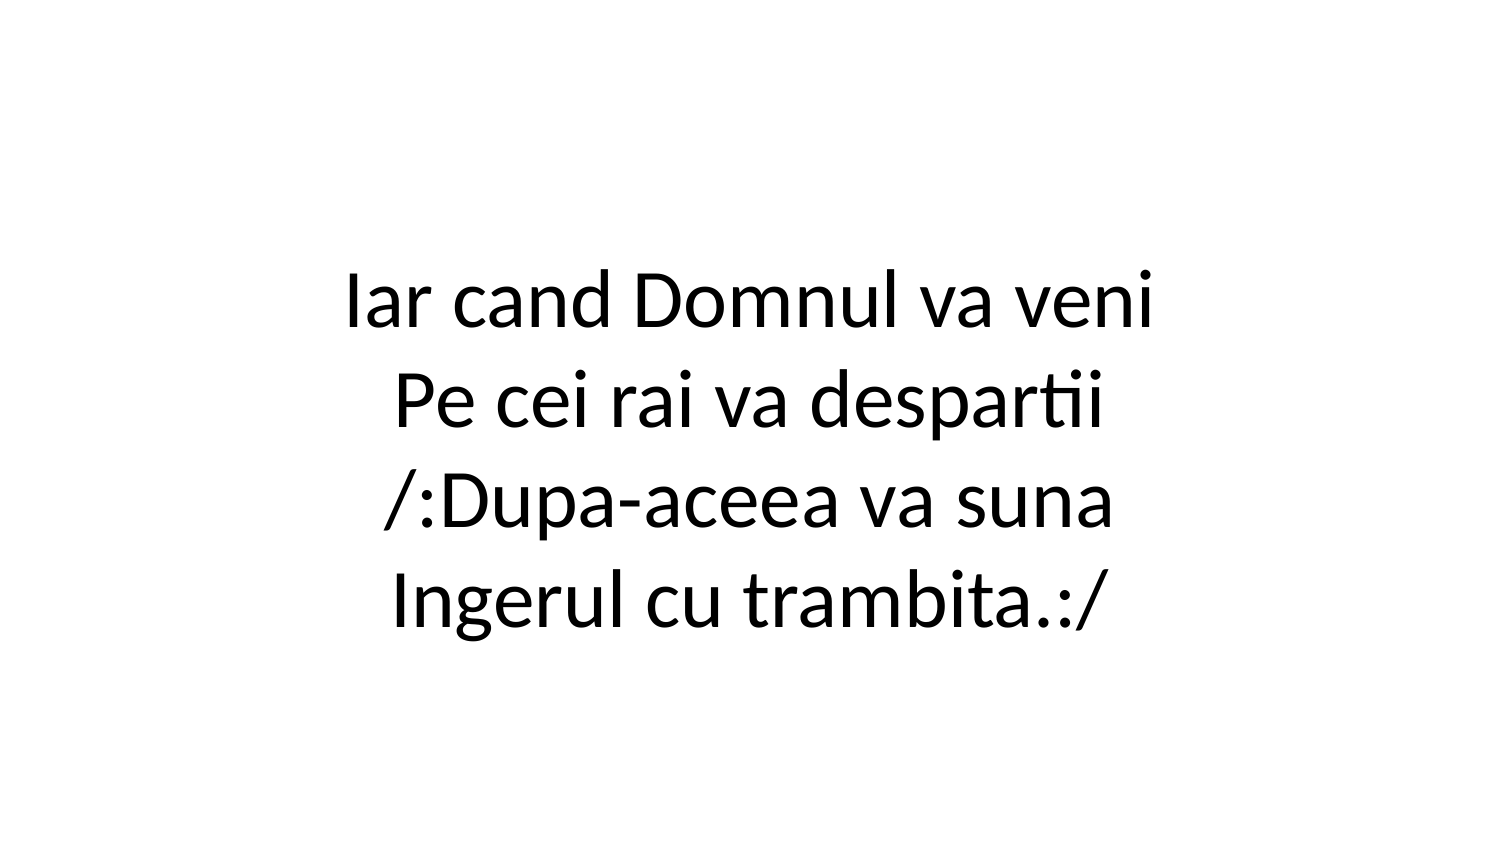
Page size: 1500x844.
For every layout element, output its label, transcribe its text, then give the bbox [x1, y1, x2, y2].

text_box Iar cand Domnul va veni Pe cei rai va despartii /:Dupa-aceea va suna Ingerul cu trambita.:/ [328, 192, 1172, 652]
